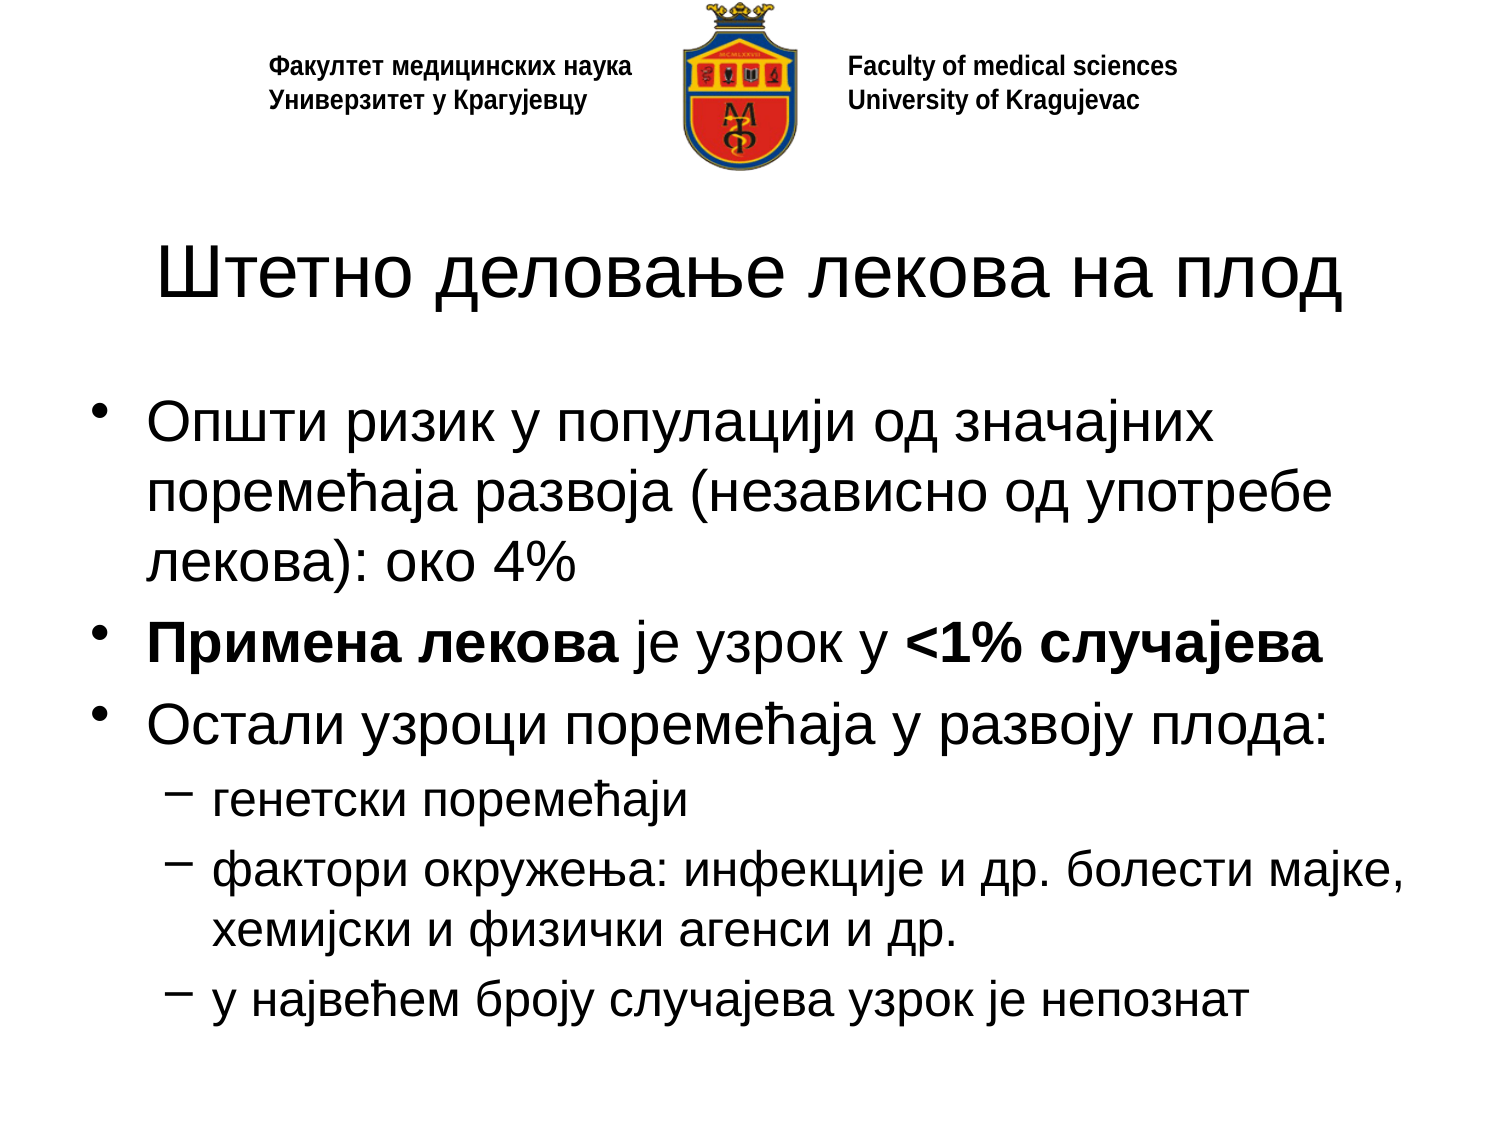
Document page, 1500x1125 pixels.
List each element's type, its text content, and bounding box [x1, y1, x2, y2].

list Општи ризик у популацији од значајних поремећаја развоја (независно од употребе лекова): око 4% Примена лекова је узрок у <1% случајева Остали узроци поремећаја у развоју плода: генетски поремећаји фактори окружења: инфекције и др. болести мајке, хемијски и физички агенси и др. у највећем броју случајева узрок је непознат [74, 374, 1426, 1118]
title Штетно деловање лекова на плод [74, 173, 1426, 362]
